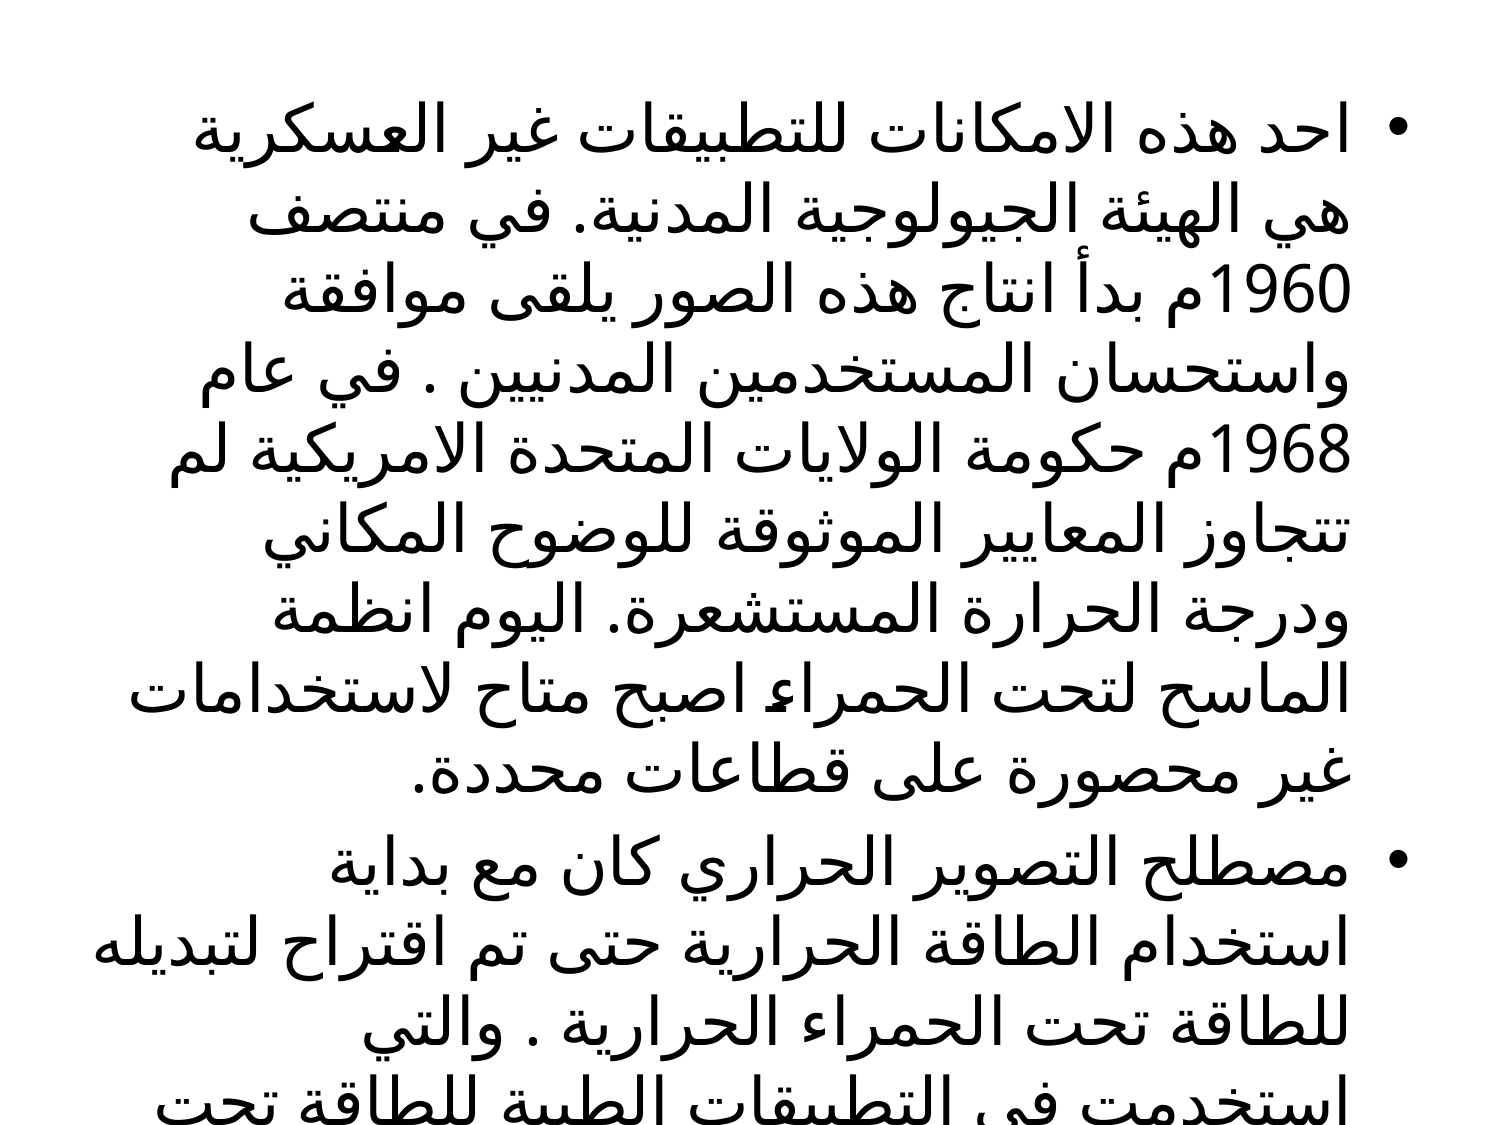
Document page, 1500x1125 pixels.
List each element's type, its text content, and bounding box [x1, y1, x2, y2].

list احد هذه الامكانات للتطبيقات غير العسكرية هي الهيئة الجيولوجية المدنية. في منتصف 1960م بدأ انتاج هذه الصور يلقى موافقة واستحسان المستخدمين المدنيين . في عام 1968م حكومة الولايات المتحدة الامريكية لم تتجاوز المعايير الموثوقة للوضوح المكاني ودرجة الحرارة المستشعرة. اليوم انظمة الماسح لتحت الحمراء اصبح متاح لاستخدامات غير محصورة على قطاعات محددة. مصطلح التصوير الحراري كان مع بداية استخدام الطاقة الحرارية حتى تم اقتراح لتبديله للطاقة تحت الحمراء الحرارية . والتي استخدمت في التطبيقات الطبية للطاقة تحت الحمراء الحرارية . [75, 78, 1425, 1005]
